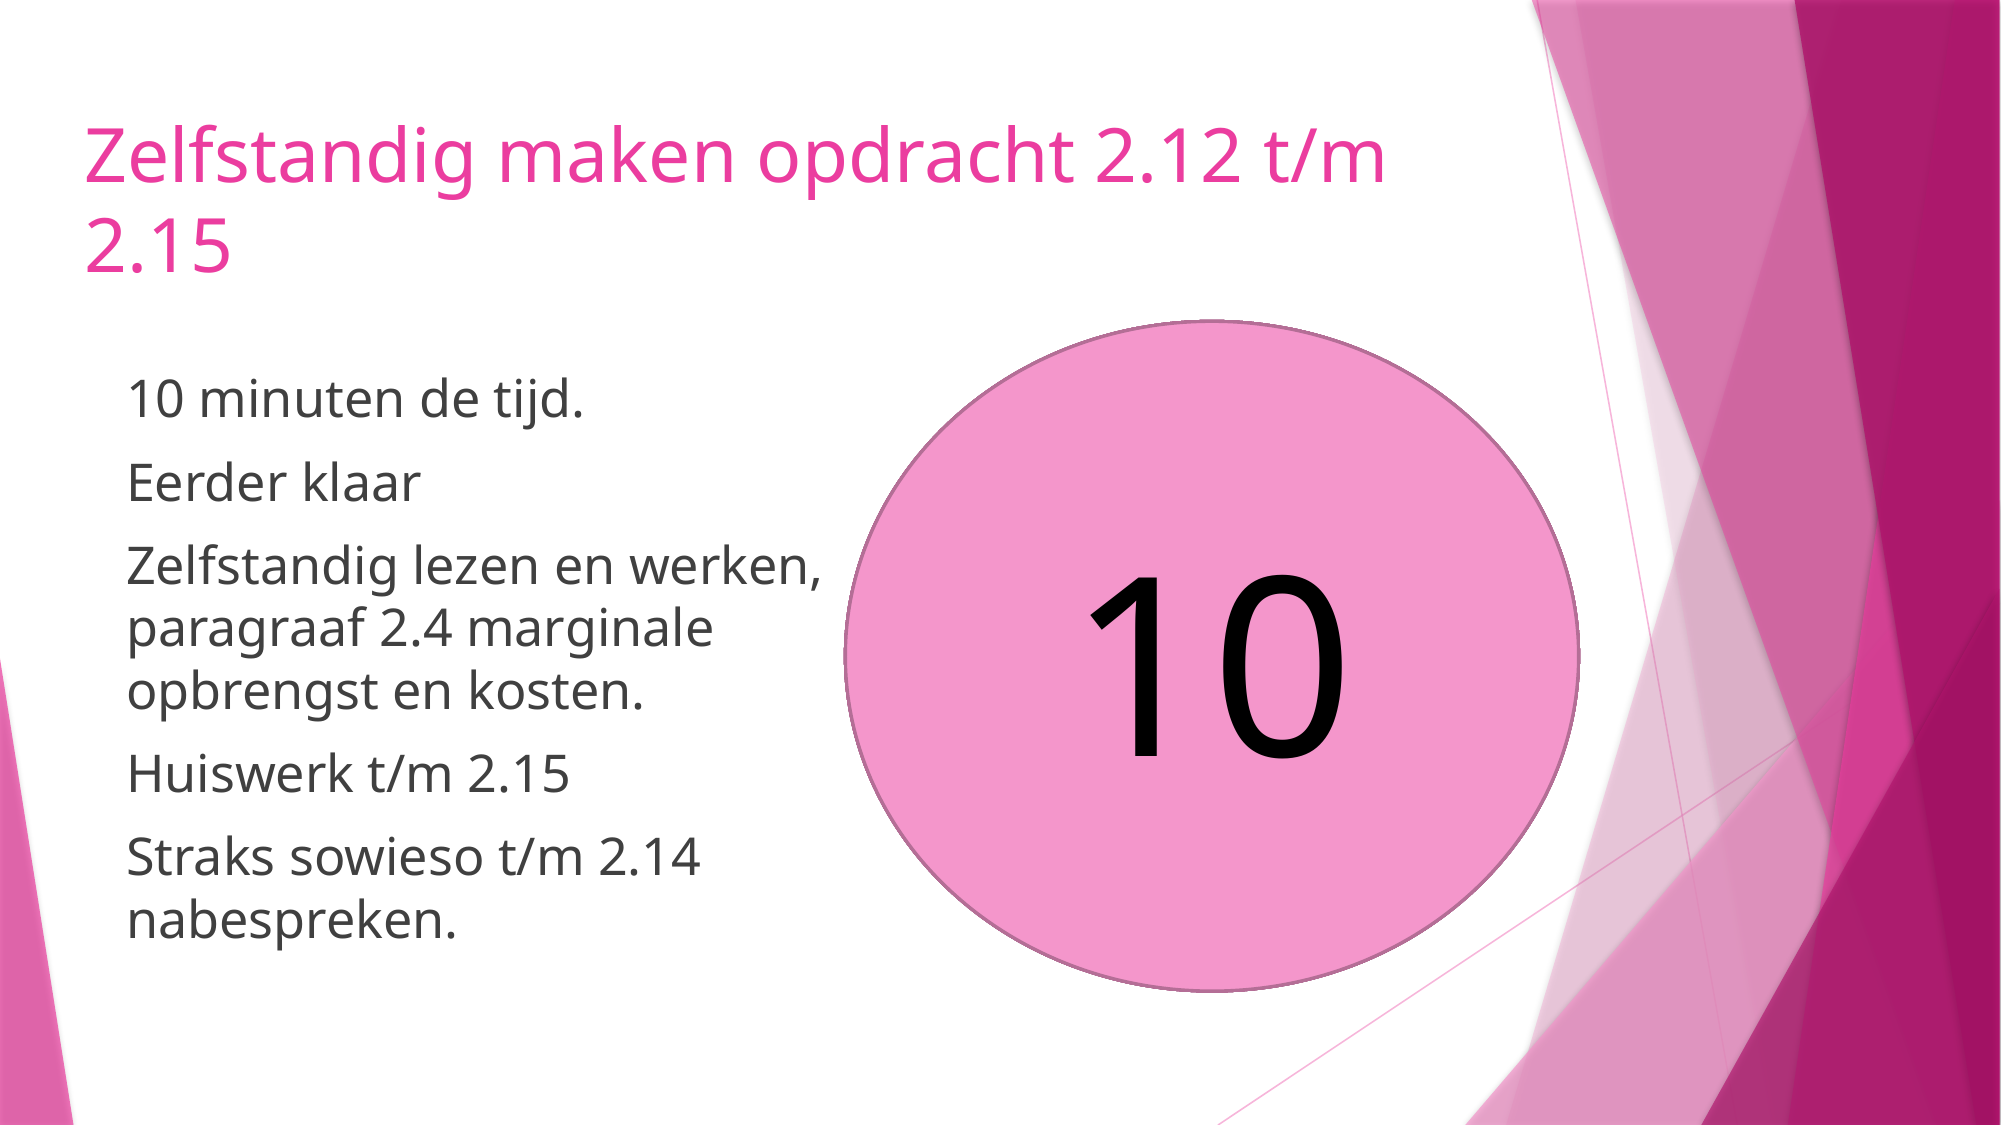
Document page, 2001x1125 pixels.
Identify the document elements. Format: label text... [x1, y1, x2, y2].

title Zelfstandig maken opdracht 2.12 t/m 2.15 [69, 99, 1568, 317]
list 10 minuten de tijd. Eerder klaar Zelfstandig lezen en werken, paragraaf 2.4 marginale opbrengst en kosten. Huiswerk t/m 2.15 Straks sowieso t/m 2.14 nabespreken. [111, 358, 846, 995]
text_box 10 [843, 319, 1581, 993]
